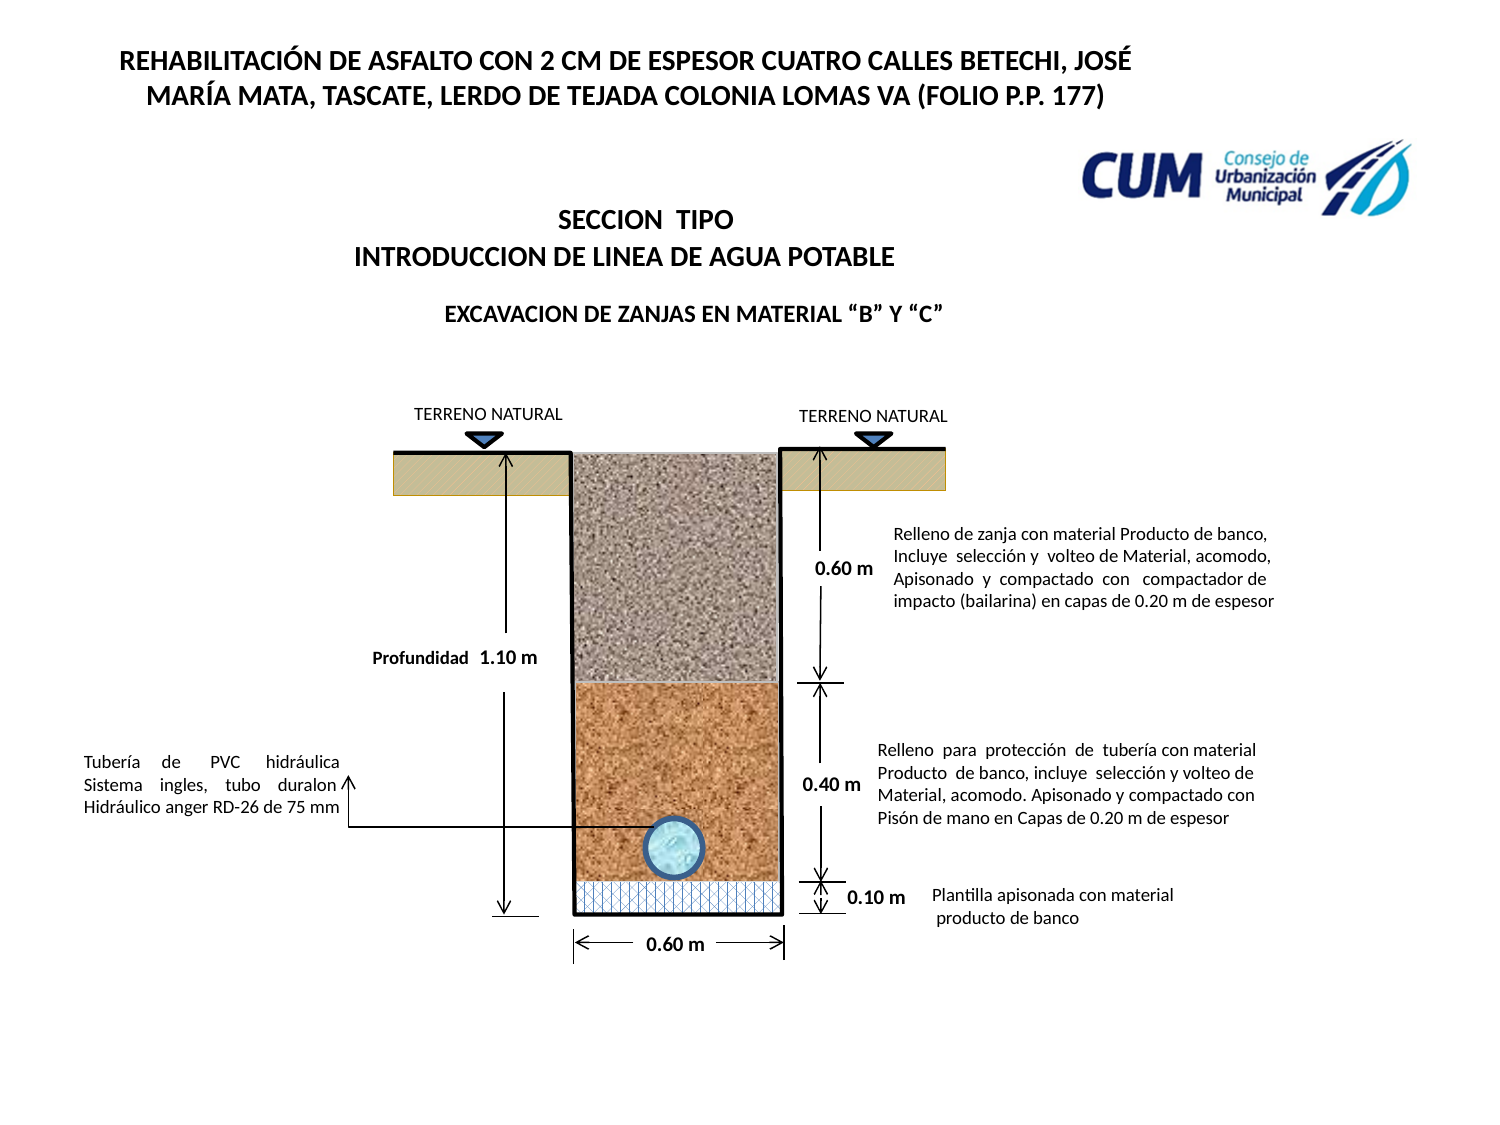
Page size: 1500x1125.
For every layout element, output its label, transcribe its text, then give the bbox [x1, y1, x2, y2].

text_box [854, 434, 894, 446]
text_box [474, 648, 528, 955]
text_box Profundidad [357, 638, 484, 676]
text_box Relleno de zanja con material Producto de banco, Incluye selección y volteo de Material, acomodo, Apisonado y compactado con compactador de impacto (bailarina) en capas de 0.20 m de espesor [878, 514, 1289, 619]
text_box TERRENO NATURAL [784, 396, 963, 434]
text_box 1.10 m [464, 636, 554, 677]
text_box 0.60 m [800, 547, 878, 587]
text_box [464, 432, 504, 449]
text_box REHABILITACIÓN DE ASFALTO CON 2 CM DE ESPESOR CUATRO CALLES BETECHI, JOSÉ MARÍA MATA, TASCATE, LERDO DE TEJADA COLONIA LOMAS VA (FOLIO P.P. 177) [88, 33, 1164, 119]
text_box 0.60 m [631, 923, 721, 964]
text_box [391, 451, 503, 497]
text_box [783, 452, 815, 493]
text_box [509, 455, 568, 497]
text_box [821, 446, 946, 452]
text_box [393, 446, 819, 917]
text_box 0.10 m [832, 876, 917, 917]
text_box SECCION TIPO INTRODUCCION DE LINEA DE AGUA POTABLE [339, 184, 911, 280]
text_box Tubería de PVC hidráulica Sistema ingles, tubo duralon Hidráulico anger RD-26 de 75 mm [69, 742, 360, 826]
text_box Relleno para protección de tubería con material Producto de banco, incluye selección y volteo de Material, acomodo. Apisonado y compactado con Pisón de mano en Capas de 0.20 m de espesor [862, 730, 1274, 836]
text_box 0.40 m [787, 763, 862, 803]
text_box TERRENO NATURAL [399, 394, 578, 432]
text_box Plantilla apisonada con material producto de banco [917, 875, 1189, 936]
text_box [825, 446, 948, 493]
text_box EXCAVACION DE ZANJAS EN MATERIAL “B” Y “C” [429, 290, 961, 336]
picture [1078, 138, 1417, 220]
